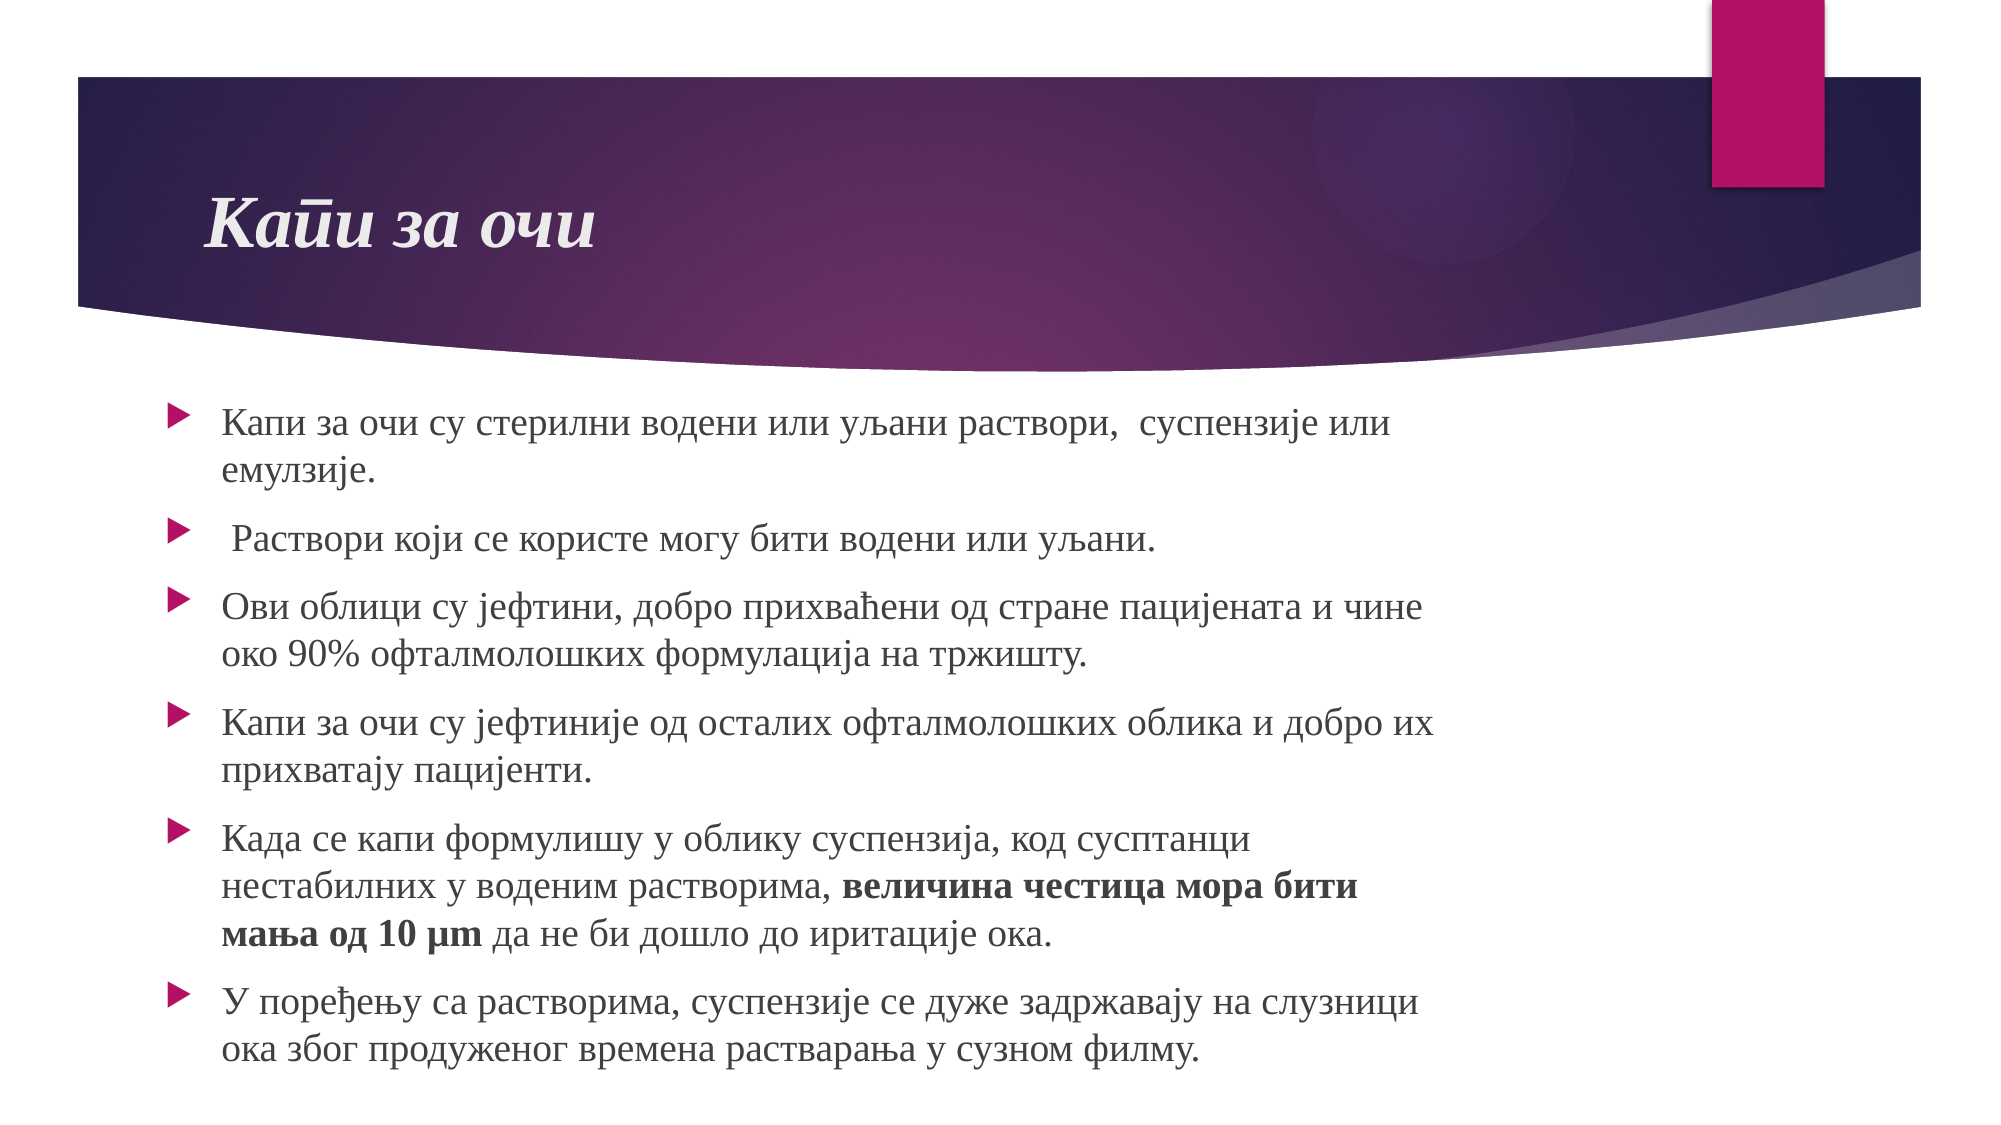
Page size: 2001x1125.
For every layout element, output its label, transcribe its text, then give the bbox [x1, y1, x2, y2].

title Капи за очи [189, 159, 1627, 276]
list Капи за очи су стерилни водени или уљани раствори, суспензије или емулзије. Раствори који се користе могу бити водени или уљани. Ови облици су јефтини, добро прихваћени од стране пацијената и чине око 90% офталмолошких формулација на тржишту. Капи за очи су јефтиније од осталих офталмолошких облика и добро их прихватају пацијенти. Када се капи формулишу у облику суспензија, код сусптанци нестабилних у воденим растворима, величина честица мора бити мања од 10 µm да не би дошло до иритације ока. У поређењу са растворима, суспензије се дуже задржавају на слузници ока због продуженог времена растварања у сузном филму. [149, 388, 1466, 950]
